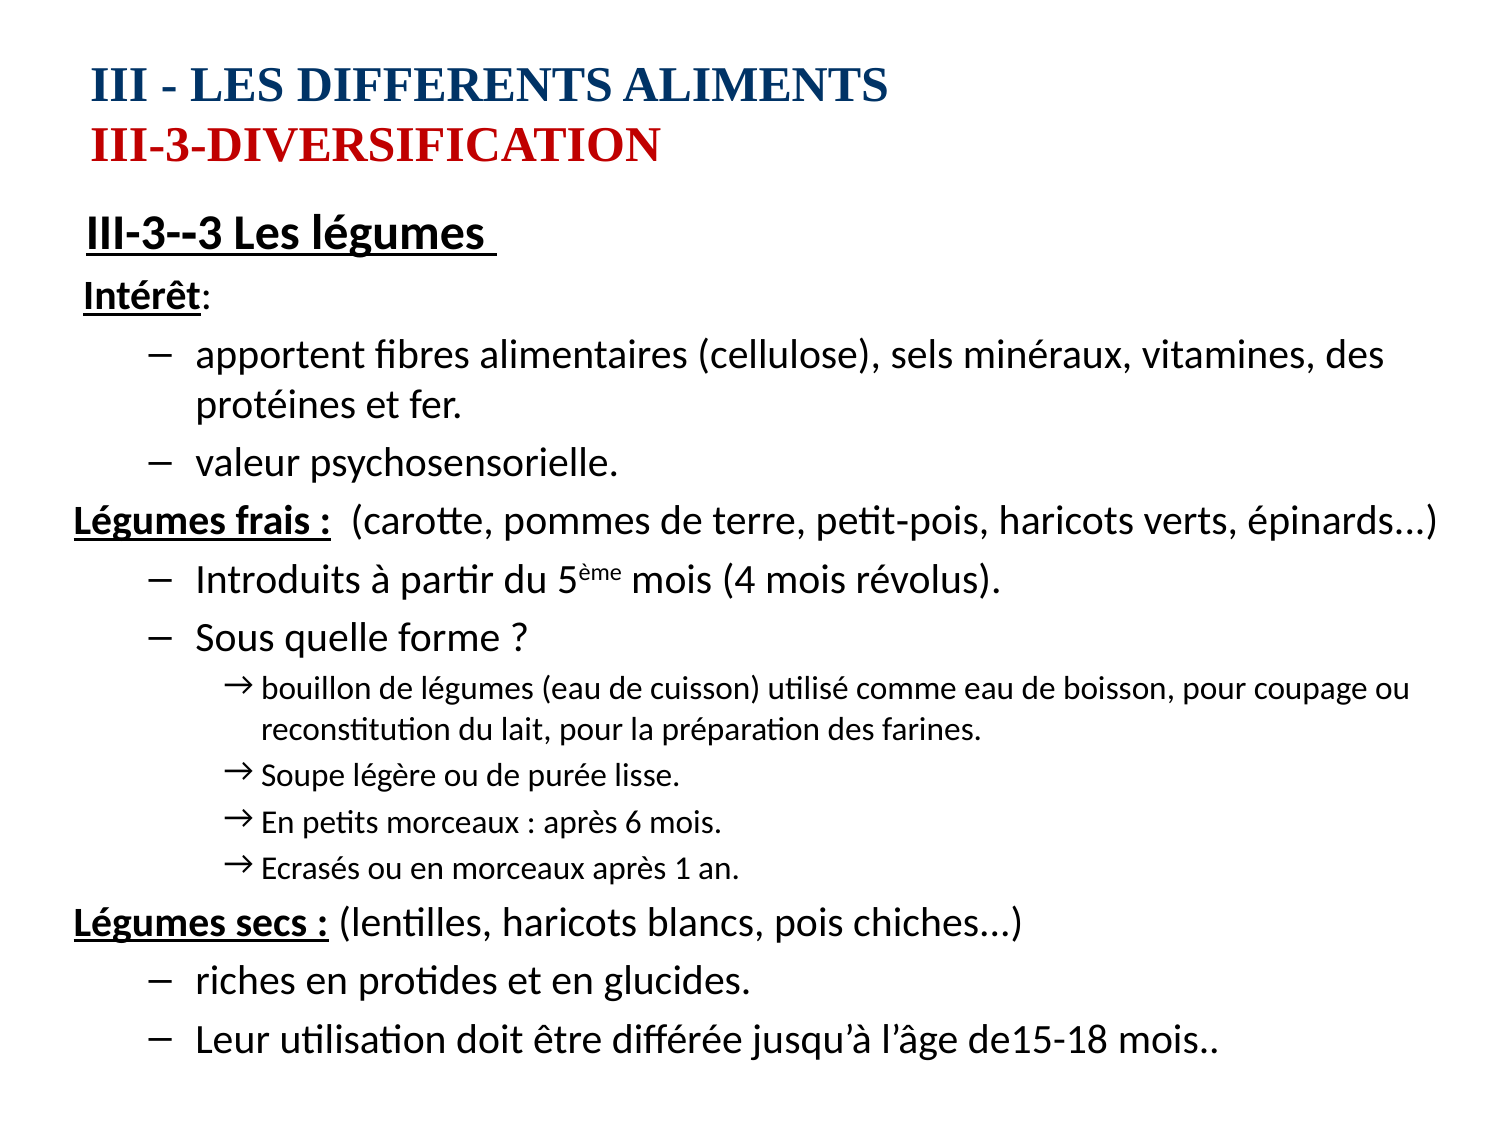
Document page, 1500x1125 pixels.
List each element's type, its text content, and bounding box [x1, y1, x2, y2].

list III-3-‑3 Les légumes Intérêt: apportent fibres alimentaires (cellulose), sels minéraux, vitamines, des protéines et fer. valeur psychosensorielle. Légumes frais : (carotte, pommes de terre, petit‑pois, haricots verts, épinards...) Introduits à partir du 5ème mois (4 mois révolus). Sous quelle forme ? bouillon de légumes (eau de cuisson) utilisé comme eau de boisson, pour coupage ou reconstitution du lait, pour la préparation des farines. Soupe légère ou de purée lisse. En petits morceaux : après 6 mois. Ecrasés ou en morceaux après 1 an. Légumes secs : (lentilles, haricots blancs, pois chiches...) riches en protides et en glucides. Leur utilisation doit être différée jusqu’à l’âge de15-18 mois.. [58, 187, 1466, 1091]
title III ‑ LES DIFFERENTS ALIMENTS III-3‑DIVERSIFICATION [0, 34, 1351, 188]
